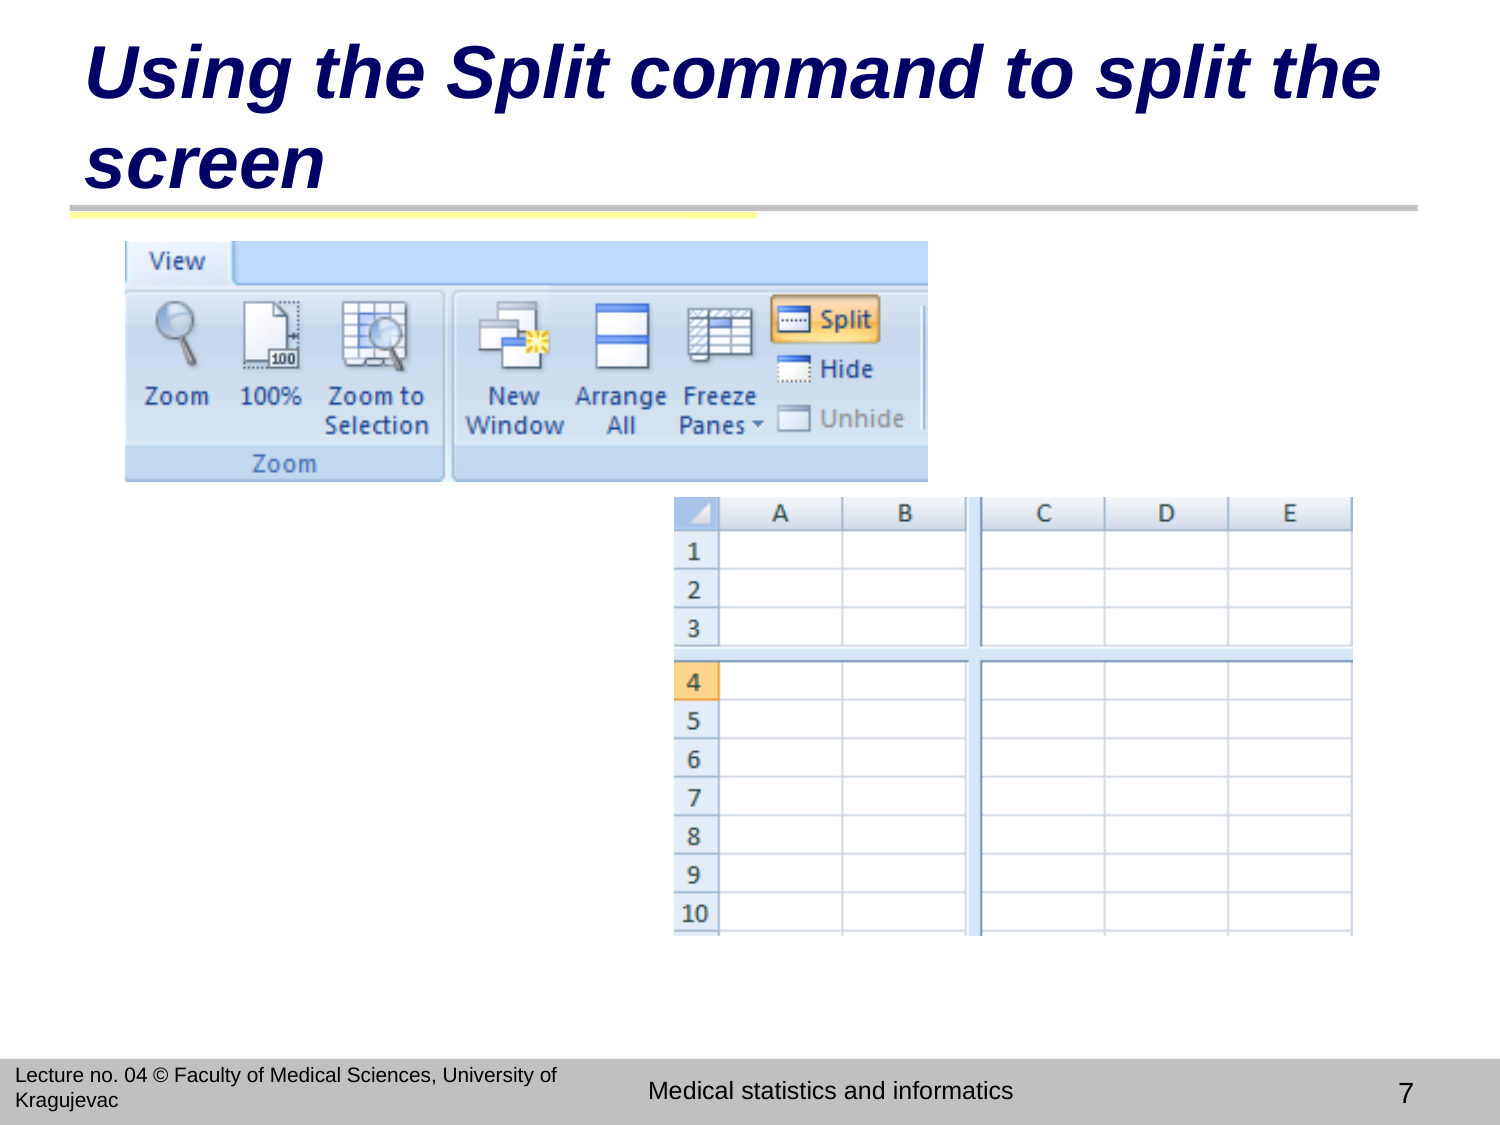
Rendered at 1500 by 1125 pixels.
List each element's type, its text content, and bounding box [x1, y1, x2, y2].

picture [124, 241, 928, 482]
slide_number 7 [1166, 1066, 1430, 1125]
picture [674, 496, 1353, 937]
footer Medical statistics and informatics [512, 1066, 1151, 1125]
title Using the Split command to split the screen [69, 19, 1426, 208]
slide_number Lecture no. 04 © Faculty of Medical Sciences, University of Kragujevac [0, 1053, 619, 1108]
